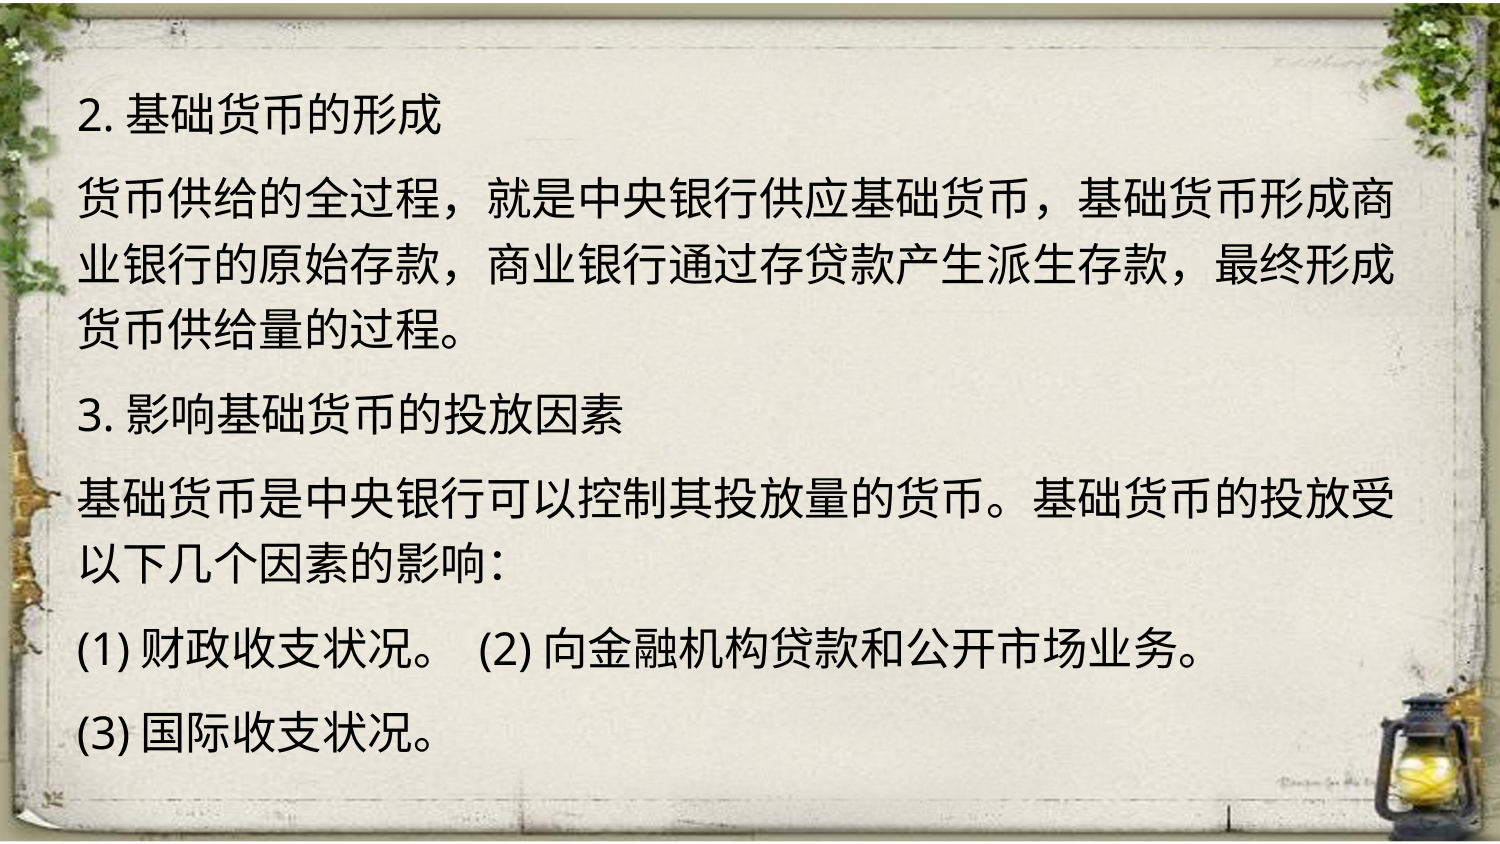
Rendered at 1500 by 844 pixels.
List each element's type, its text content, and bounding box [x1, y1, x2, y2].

picture [0, 0, 1500, 844]
list 2.基础货币的形成 货币供给的全过程，就是中央银行供应基础货币，基础货币形成商业银行的原始存款，商业银行通过存贷款产生派生存款，最终形成货币供给量的过程。 3.影响基础货币的投放因素 基础货币是中央银行可以控制其投放量的货币。基础货币的投放受以下几个因素的影响： (1)财政收支状况。 (2)向金融机构贷款和公开市场业务。 (3)国际收支状况。 [61, 67, 1417, 773]
